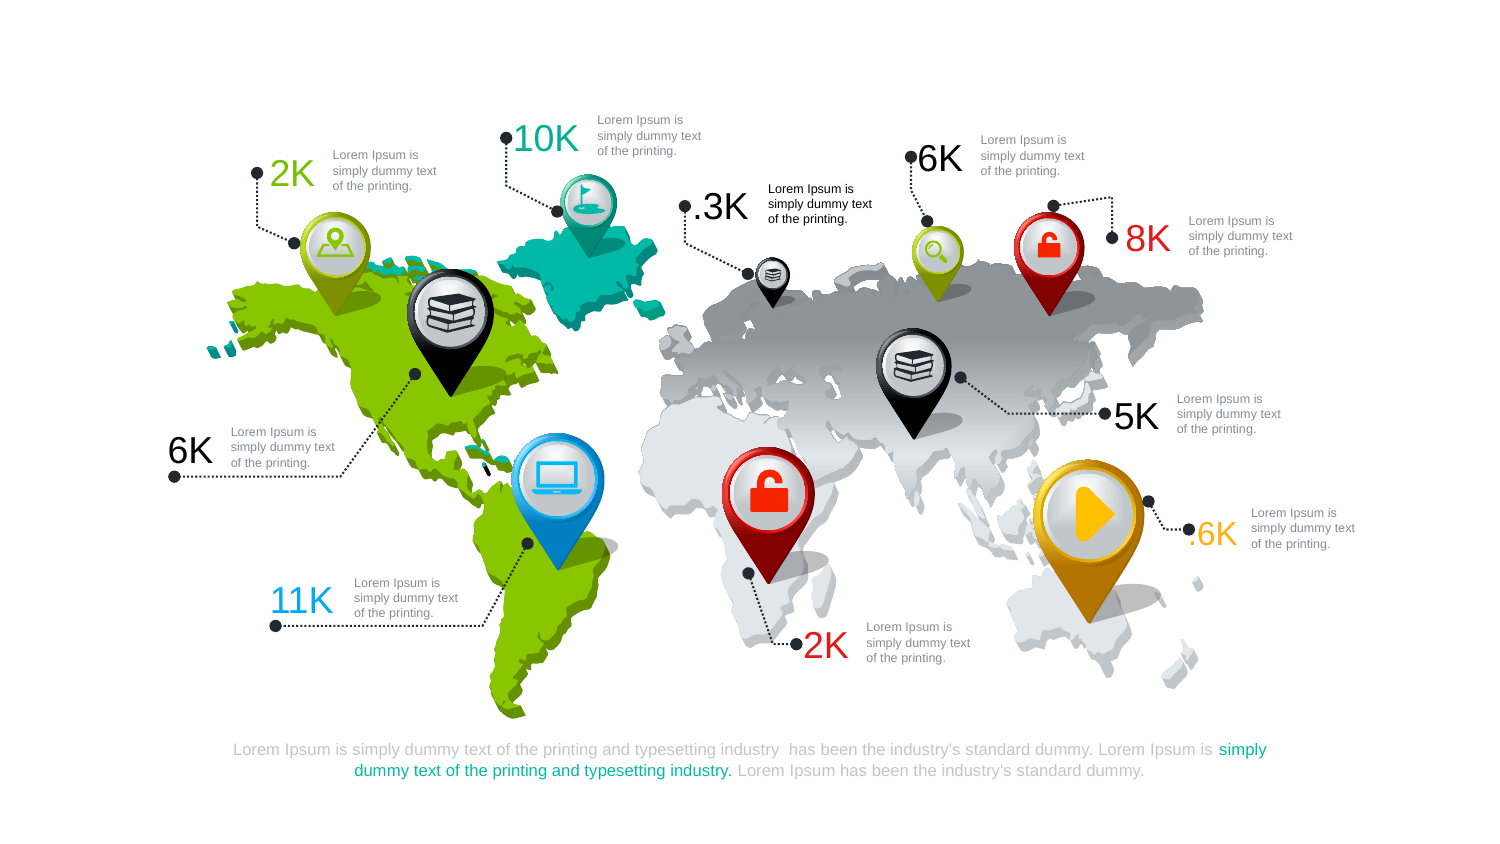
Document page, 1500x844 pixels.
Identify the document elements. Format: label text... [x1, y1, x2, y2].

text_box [684, 171, 879, 309]
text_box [206, 221, 1205, 720]
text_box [1013, 196, 1299, 317]
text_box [1033, 459, 1362, 624]
text_box Lorem Ipsum is simply dummy text of the printing and typesetting industry has been the industry's standard dummy. Lorem Ipsum is simply dummy text of the printing and typesetting industry. Lorem Ipsum has been the industry's standard dummy. [207, 724, 1292, 780]
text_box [910, 122, 1092, 303]
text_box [506, 102, 708, 259]
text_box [269, 432, 619, 627]
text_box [876, 328, 1288, 440]
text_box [721, 446, 977, 666]
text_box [167, 268, 508, 477]
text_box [256, 138, 444, 261]
